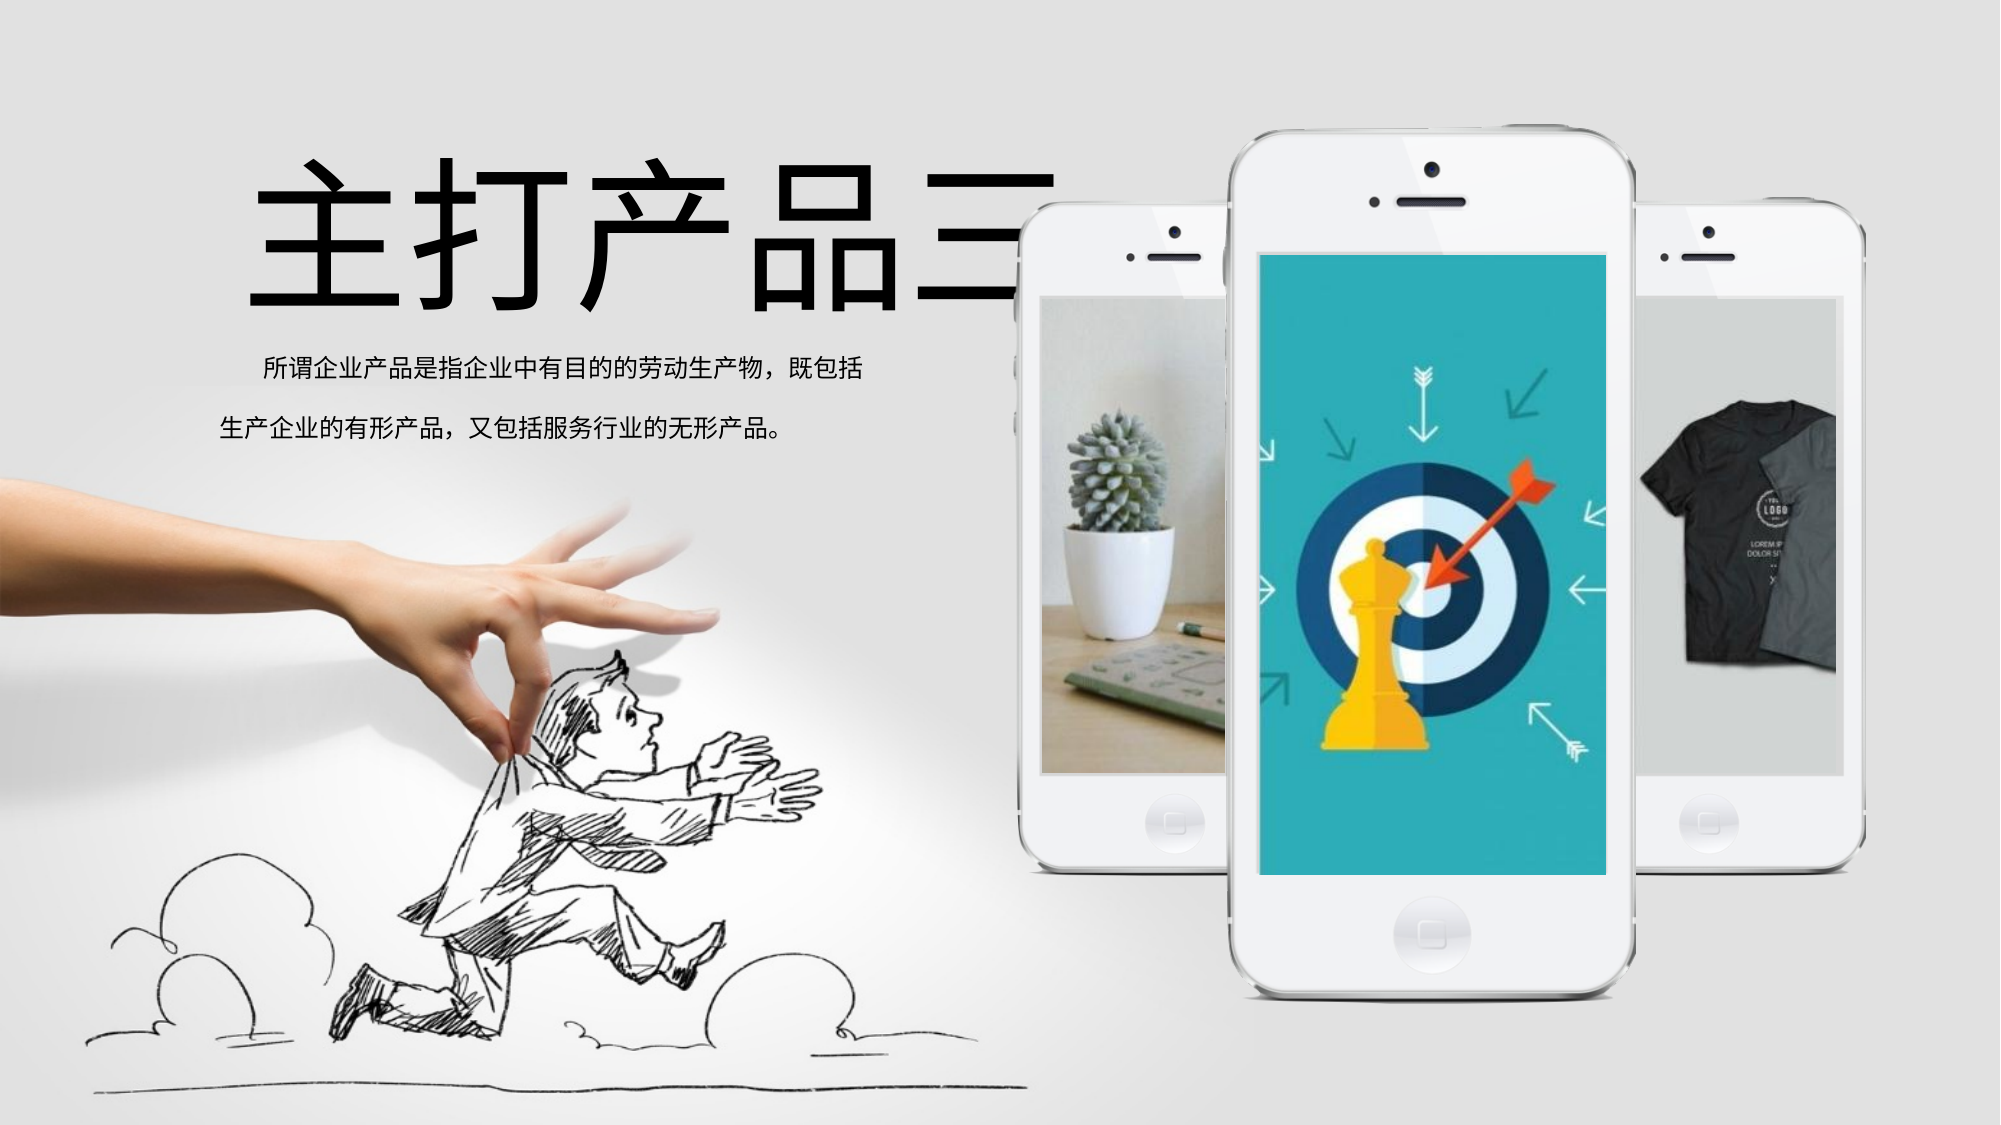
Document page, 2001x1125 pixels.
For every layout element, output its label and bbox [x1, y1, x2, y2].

picture [0, 0, 2000, 1125]
text_box [1013, 124, 1866, 1004]
